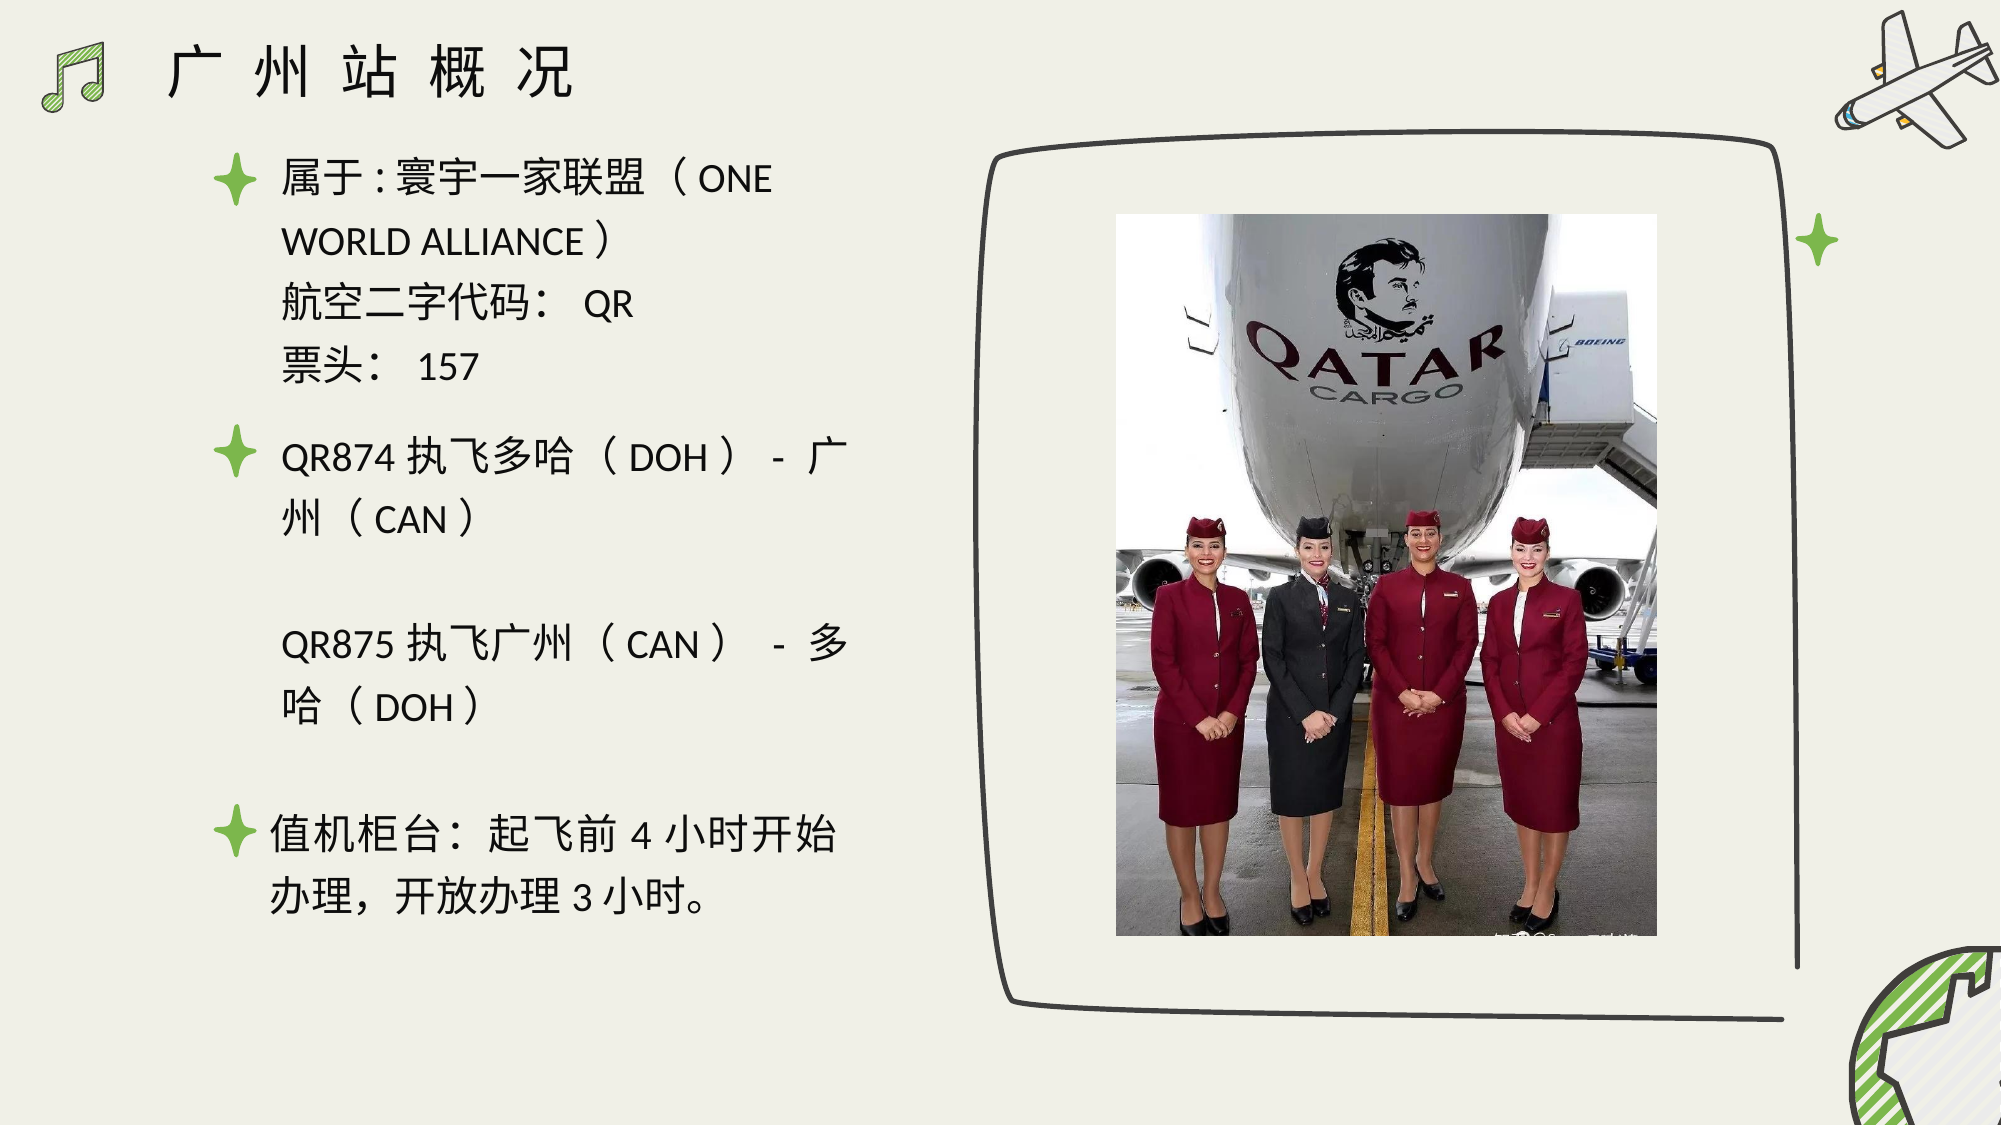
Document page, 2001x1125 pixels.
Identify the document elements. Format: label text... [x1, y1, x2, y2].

text_box [214, 425, 256, 477]
text_box [214, 153, 256, 205]
text_box 属于:寰宇一家联盟（ONE WORLD ALLIANCE） 航空二字代码：QR 票头：157 [266, 131, 864, 396]
text_box 值机柜台：起飞前4小时开始办理，开放办理3小时。 [254, 787, 853, 928]
text_box [1796, 213, 1838, 266]
text_box [974, 130, 1799, 1021]
picture [1839, 0, 1987, 172]
picture [1848, 946, 2000, 1125]
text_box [41, 41, 104, 114]
text_box 广 州 站 概 况 [151, 27, 590, 113]
text_box QR874执飞多哈（DOH）- 广州（CAN） QR875执飞广州（CAN） - 多哈（DOH） [266, 409, 864, 800]
text_box [214, 804, 256, 857]
picture [1116, 214, 1657, 936]
